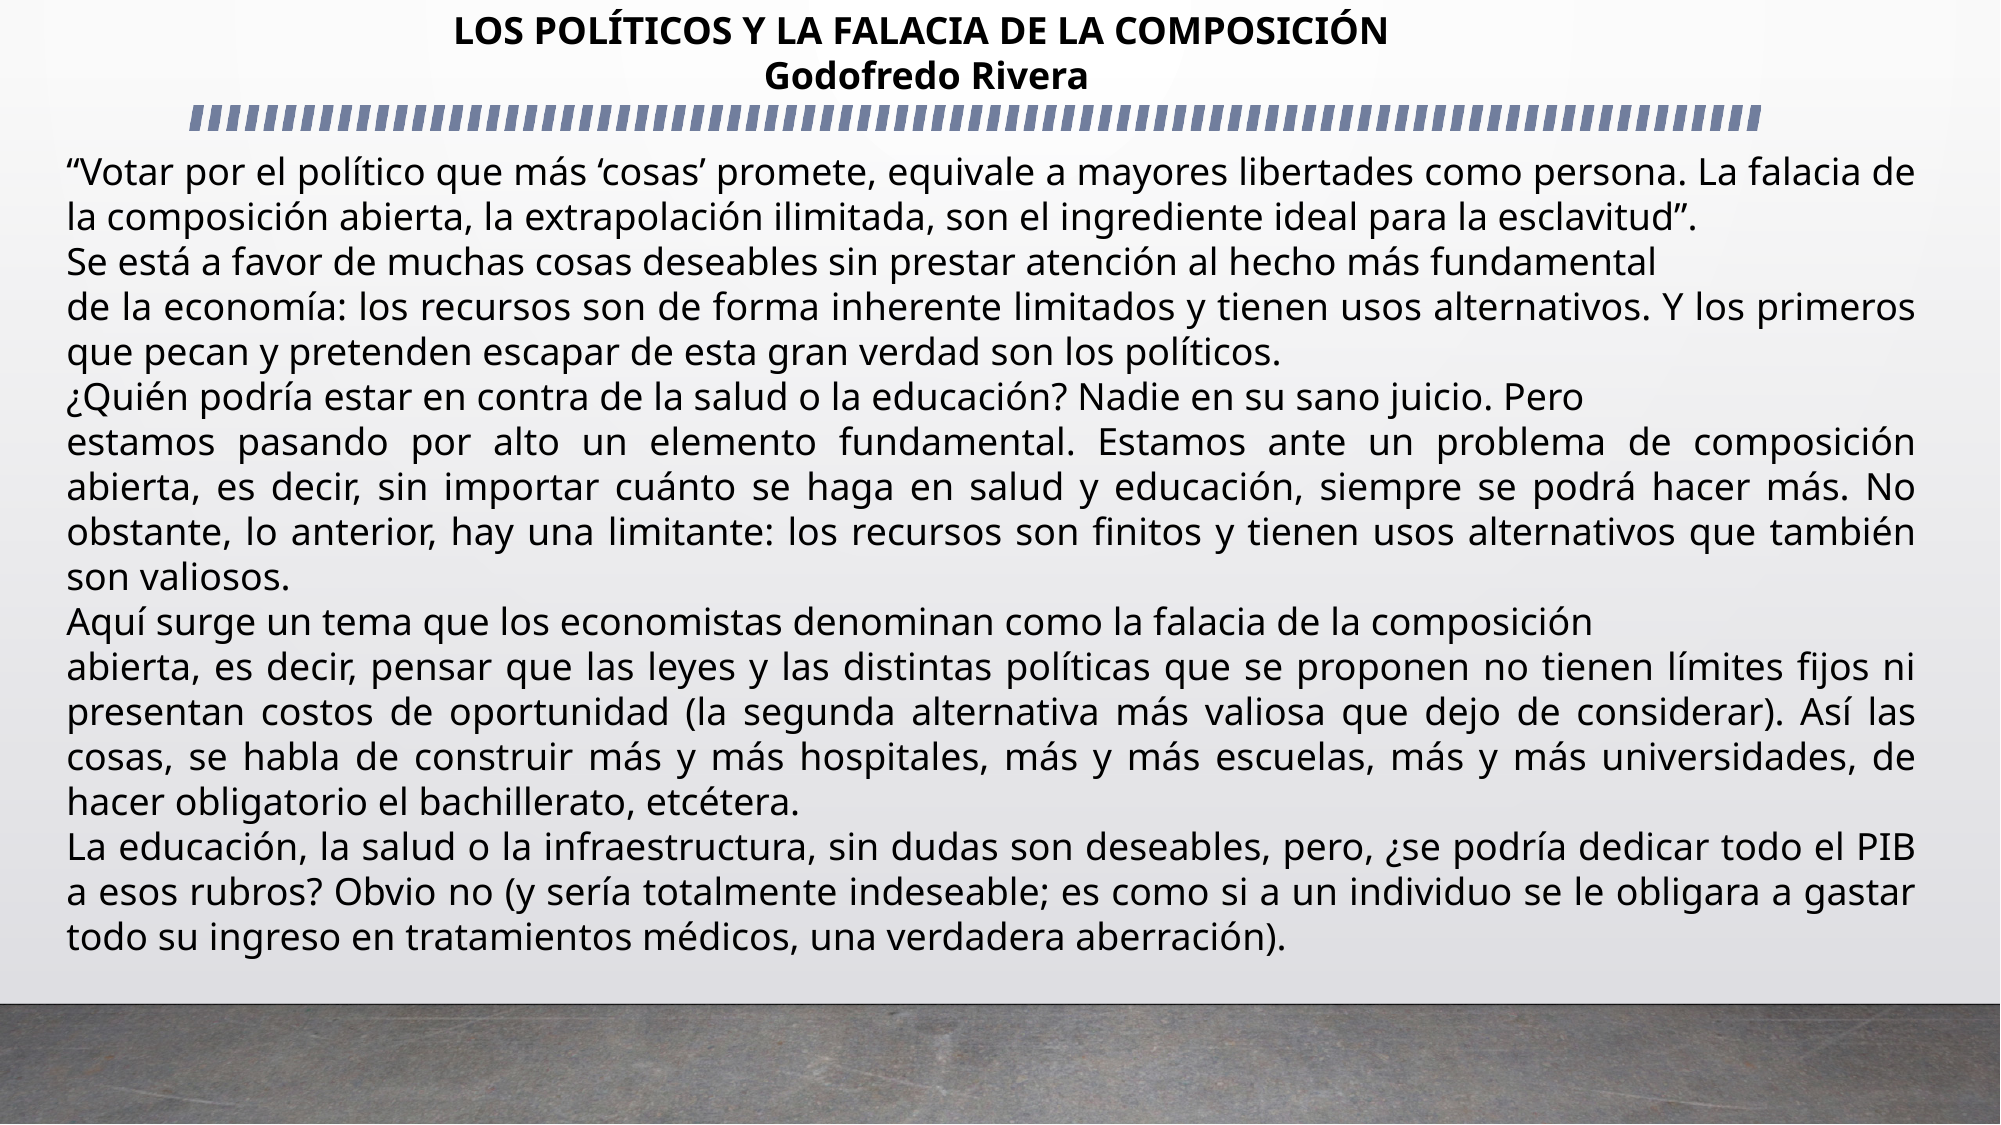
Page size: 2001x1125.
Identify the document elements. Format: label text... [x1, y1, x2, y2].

picture [0, 1004, 2000, 1124]
text_box “Votar por el político que más ‘cosas’ promete, equivale a mayores libertades como persona. La falacia de la composición abierta, la extrapolación ilimitada, son el ingrediente ideal para la esclavitud”. Se está a favor de muchas cosas deseables sin prestar atención al hecho más fundamental de la economía: los recursos son de forma inherente limitados y tienen usos alternativos. Y los primeros que pecan y pretenden escapar de esta gran verdad son los políticos. ¿Quién podría estar en contra de la salud o la educación? Nadie en su sano juicio. Pero estamos pasando por alto un elemento fundamental. Estamos ante un problema de composición abierta, es decir, sin importar cuánto se haga en salud y educación, siempre se podrá hacer más. No obstante, lo anterior, hay una limitante: los recursos son finitos y tienen usos alternativos que también son valiosos. Aquí surge un tema que los economistas denominan como la falacia de la composición abierta, es decir, pensar que las leyes y las distintas políticas que se proponen no tienen límites fijos ni presentan costos de oportunidad (la segunda alternativa más valiosa que dejo de considerar). Así las cosas, se habla de construir más y más hospitales, más y más escuelas, más y más universidades, de hacer obligatorio el bachillerato, etcétera. La educación, la salud o la infraestructura, sin dudas son deseables, pero, ¿se podría dedicar todo el PIB a esos rubros? Obvio no (y sería totalmente indeseable; es como si a un individuo se le obligara a gastar todo su ingreso en tratamientos médicos, una verdadera aberración). [51, 140, 1933, 966]
text_box LOS POLÍTICOS Y LA FALACIA DE LA COMPOSICIÓN Godofredo Rivera [438, 0, 1415, 105]
